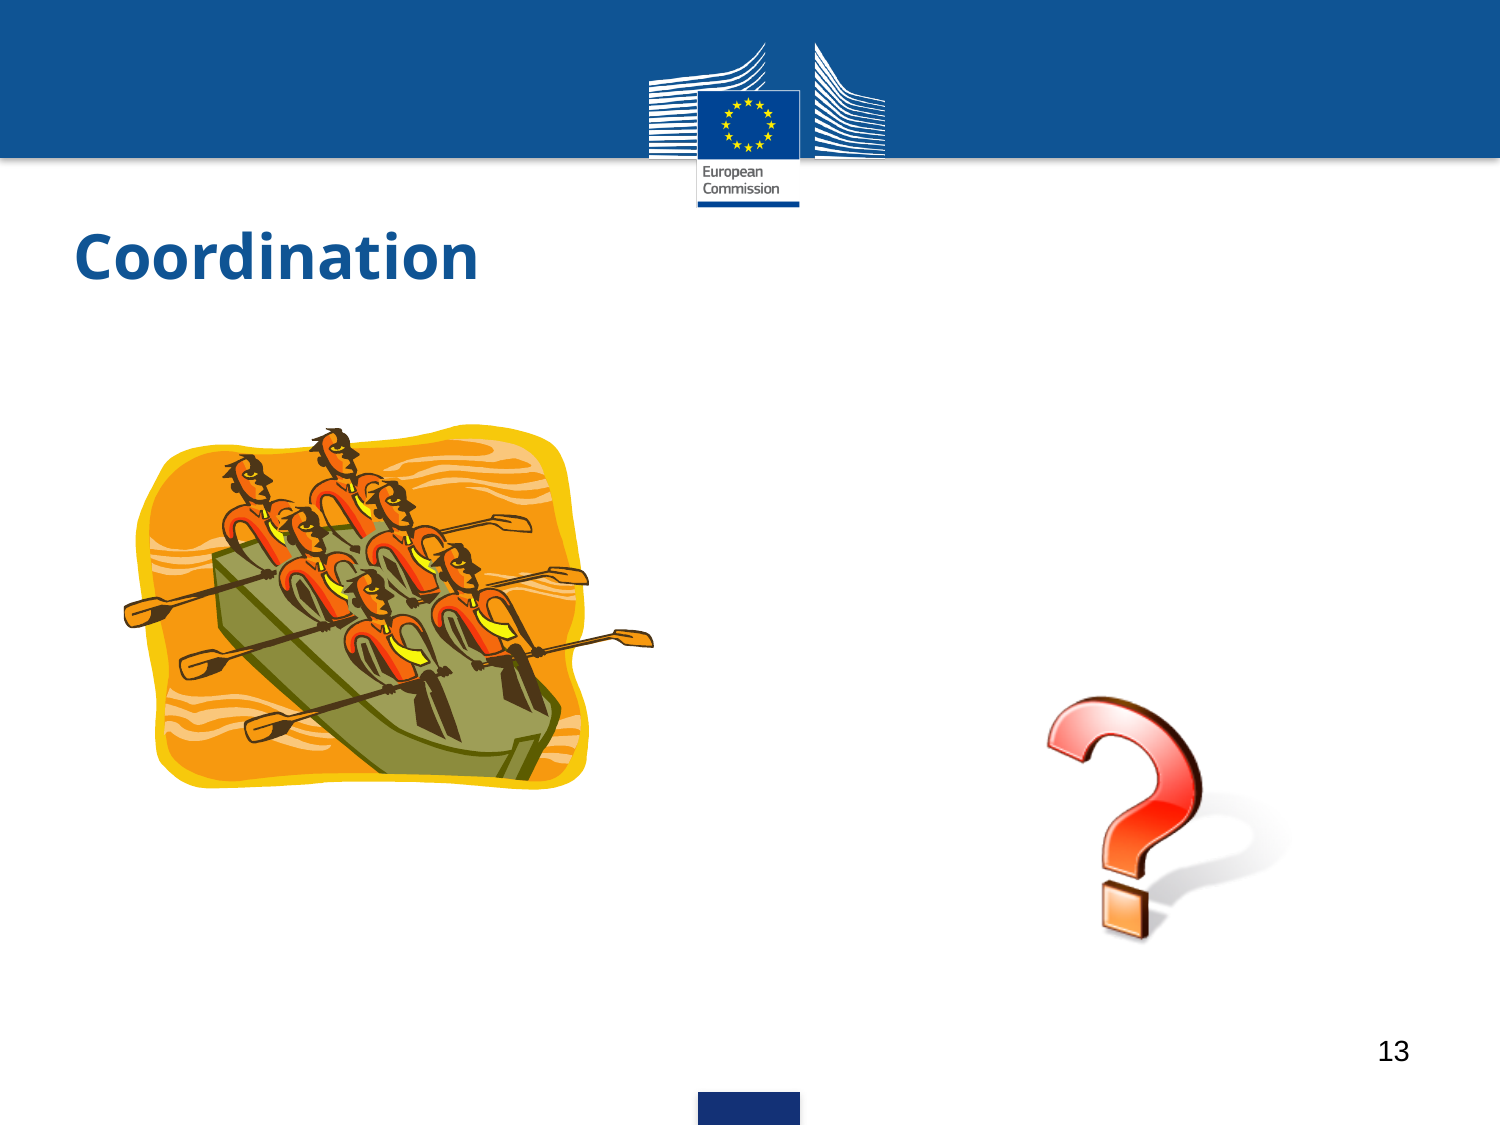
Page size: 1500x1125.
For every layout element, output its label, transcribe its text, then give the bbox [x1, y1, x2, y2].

picture [123, 420, 658, 794]
picture [1009, 680, 1292, 963]
picture [649, 42, 885, 153]
title Coordination [0, 153, 1350, 356]
slide_number 13 [1074, 1024, 1426, 1103]
